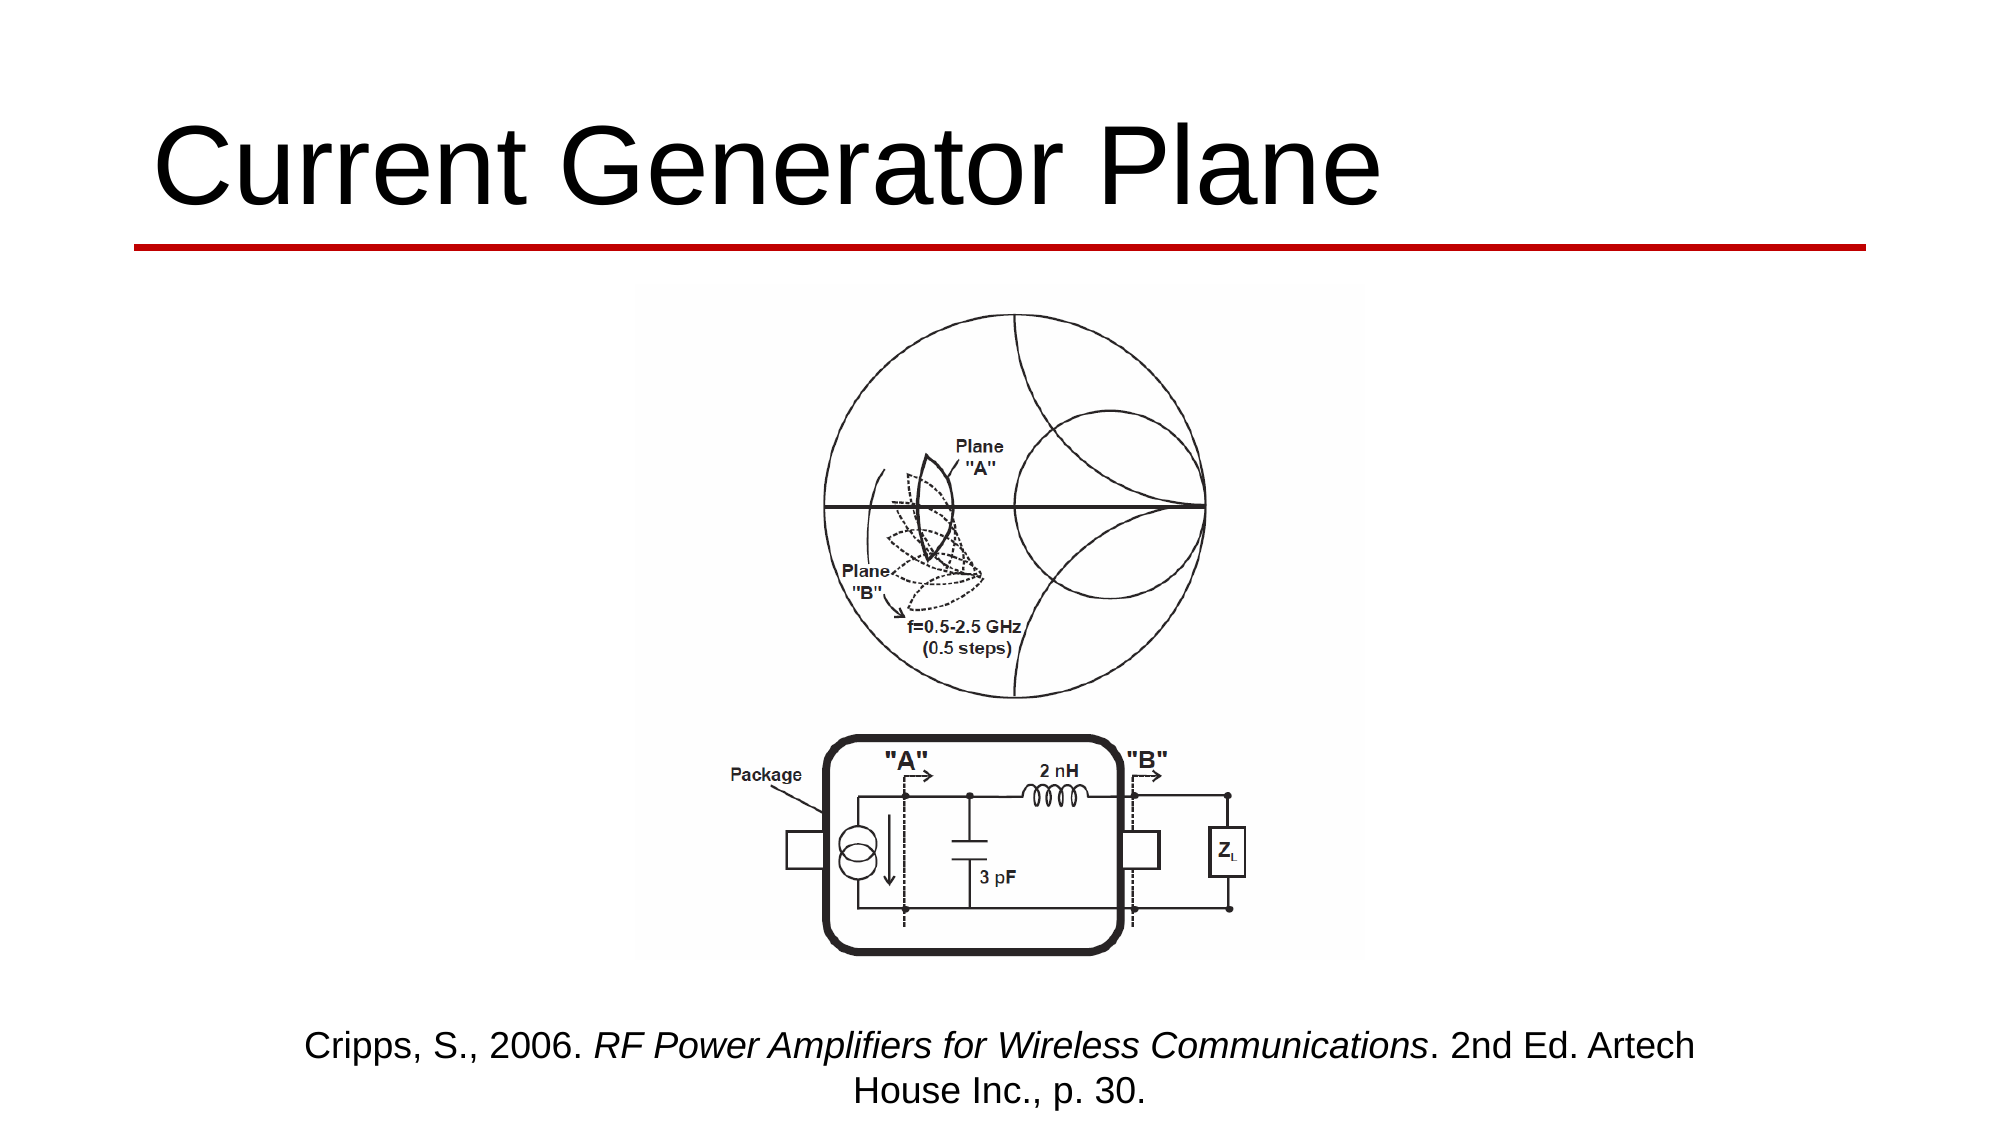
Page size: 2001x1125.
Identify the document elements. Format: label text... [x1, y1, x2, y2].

picture [634, 284, 1365, 960]
text_box Cripps, S., 2006. RF Power Amplifiers for Wireless Communications. 2nd Ed. Artech House Inc., p. 30. [265, 1013, 1735, 1118]
title Current Generator Plane [137, 59, 1863, 278]
